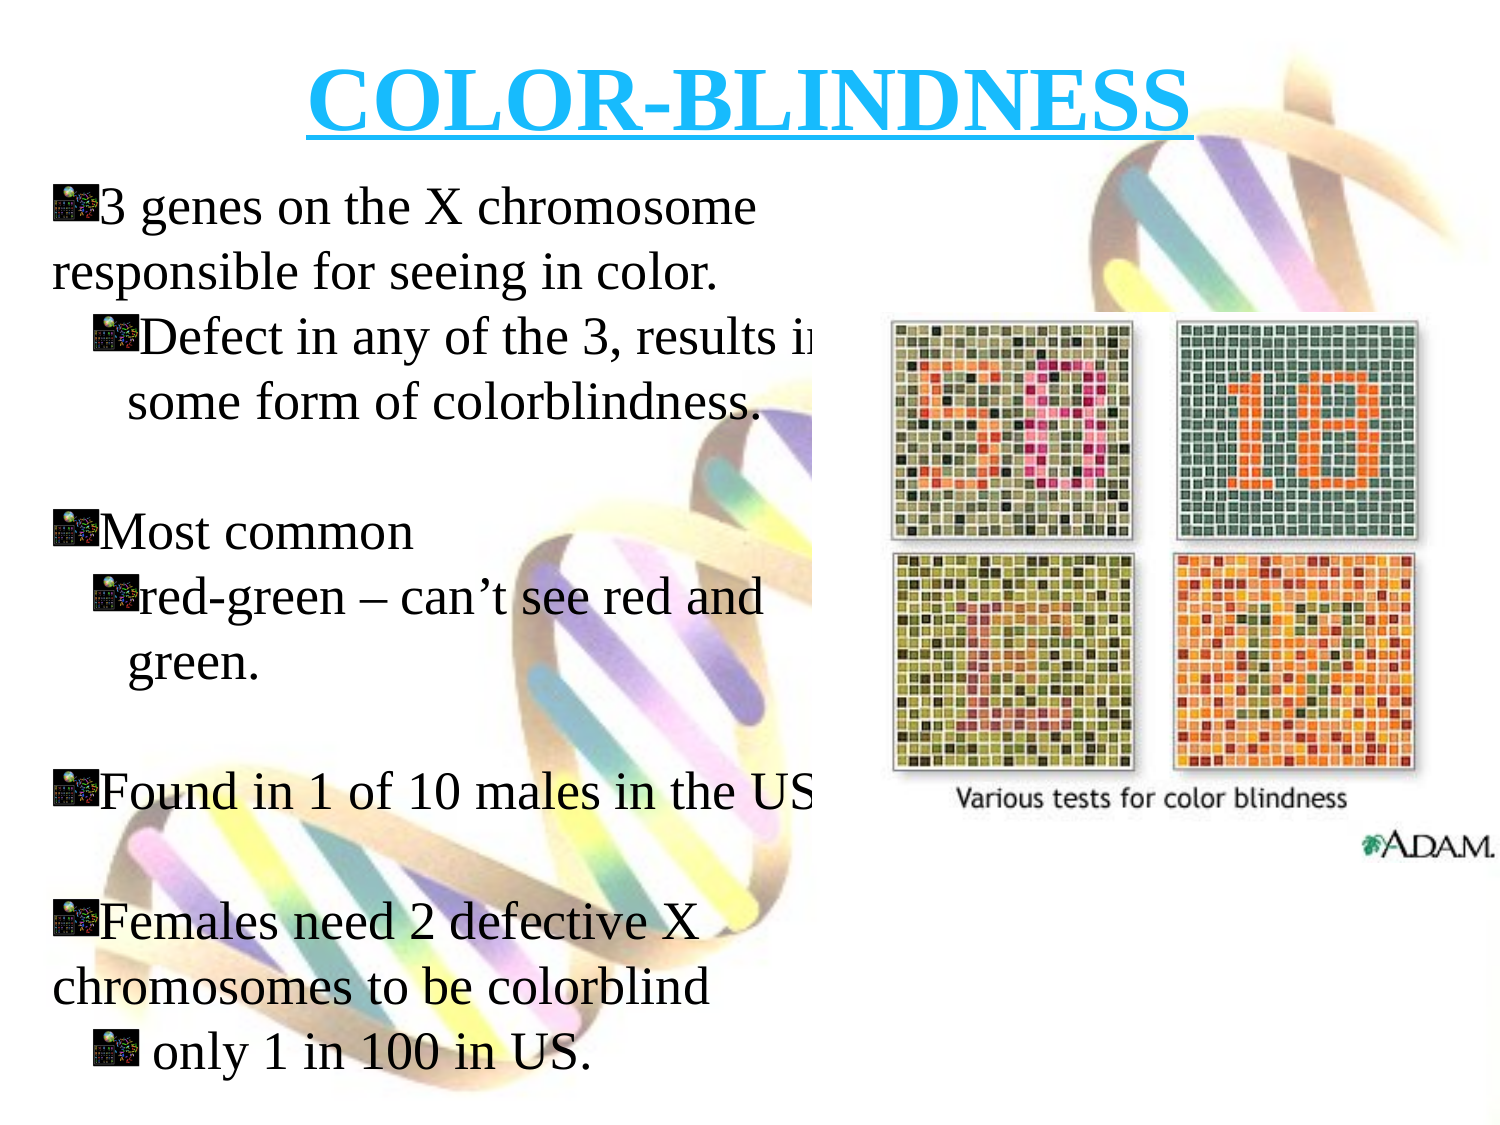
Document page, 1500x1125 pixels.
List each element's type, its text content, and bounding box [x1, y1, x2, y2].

picture [92, 573, 140, 612]
picture [52, 508, 100, 547]
text_box 3 genes on the X chromosome responsible for seeing in color. Defect in any of the 3, results in some form of colorblindness. Most common red-green – can’t see red and green. Found in 1 of 10 males in the US Females need 2 defective X chromosomes to be colorblind only 1 in 100 in US. [37, 162, 850, 1088]
title COLOR-BLINDNESS [75, 0, 1425, 188]
picture [52, 898, 100, 937]
picture [52, 183, 100, 222]
picture [812, 312, 1500, 863]
picture [92, 313, 140, 352]
picture [92, 1028, 140, 1067]
picture [52, 768, 100, 807]
